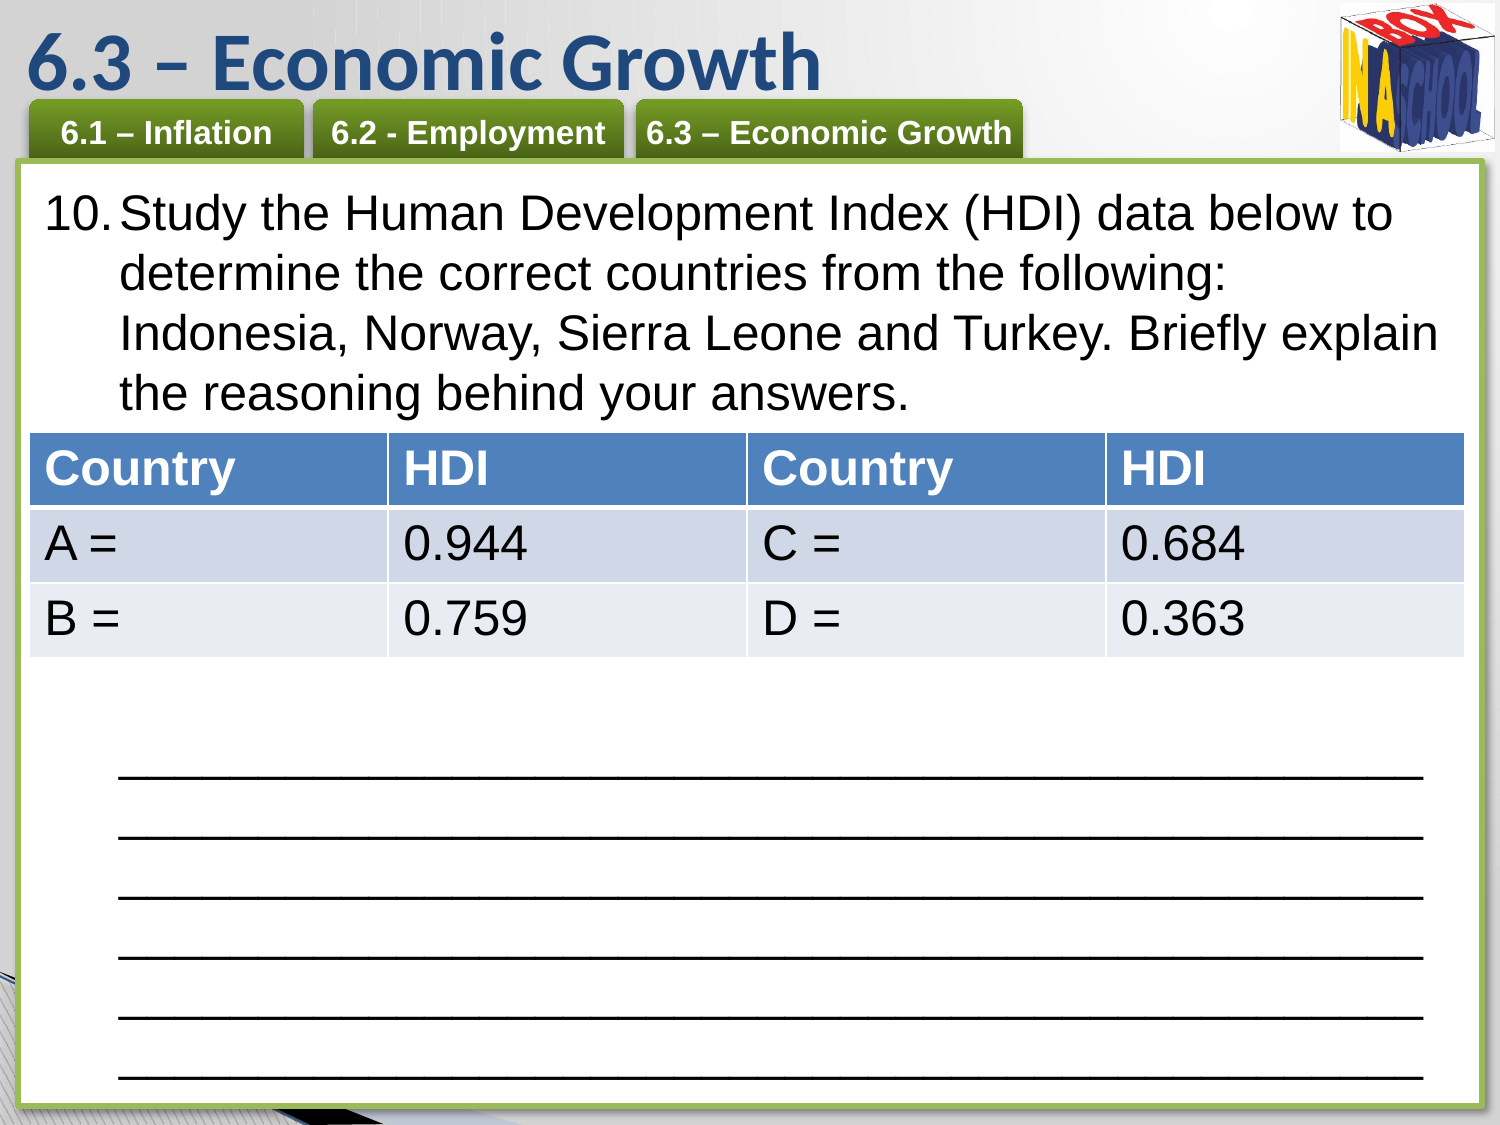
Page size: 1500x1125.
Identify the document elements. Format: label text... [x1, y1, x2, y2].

table_cell 0.759 [389, 584, 746, 657]
table_header Country [30, 433, 387, 505]
table_cell C = [748, 510, 1105, 582]
table_cell 0.363 [1107, 584, 1464, 657]
table_cell 0.944 [389, 510, 746, 582]
table_cell D = [748, 584, 1105, 657]
table_cell 0.684 [1107, 510, 1464, 582]
picture [1340, 3, 1495, 152]
table_header HDI [389, 433, 746, 505]
table_header HDI [1107, 433, 1464, 505]
text_box Study the Human Development Index (HDI) data below to determine the correct countries from the following: Indonesia, Norway, Sierra Leone and Turkey. Briefly explain the reasoning behind your answers. [6] _________________________________________________________________________________________________________________________________________________________________________________________________________________________________________________________________________________________________________________________________________ [29, 659, 1465, 1125]
table_cell B = [30, 584, 387, 657]
text_box Study the Human Development Index (HDI) data below to determine the correct countries from the following: Indonesia, Norway, Sierra Leone and Turkey. Briefly explain the reasoning behind your answers. [6] _________________________________________________________________________________________________________________________________________________________________________________________________________________________________________________________________________________________________________________________________________ [29, 172, 1465, 432]
title 6.3 – Economic Growth [11, 11, 1465, 102]
table_cell A = [30, 510, 387, 582]
table_header Country [748, 433, 1105, 505]
